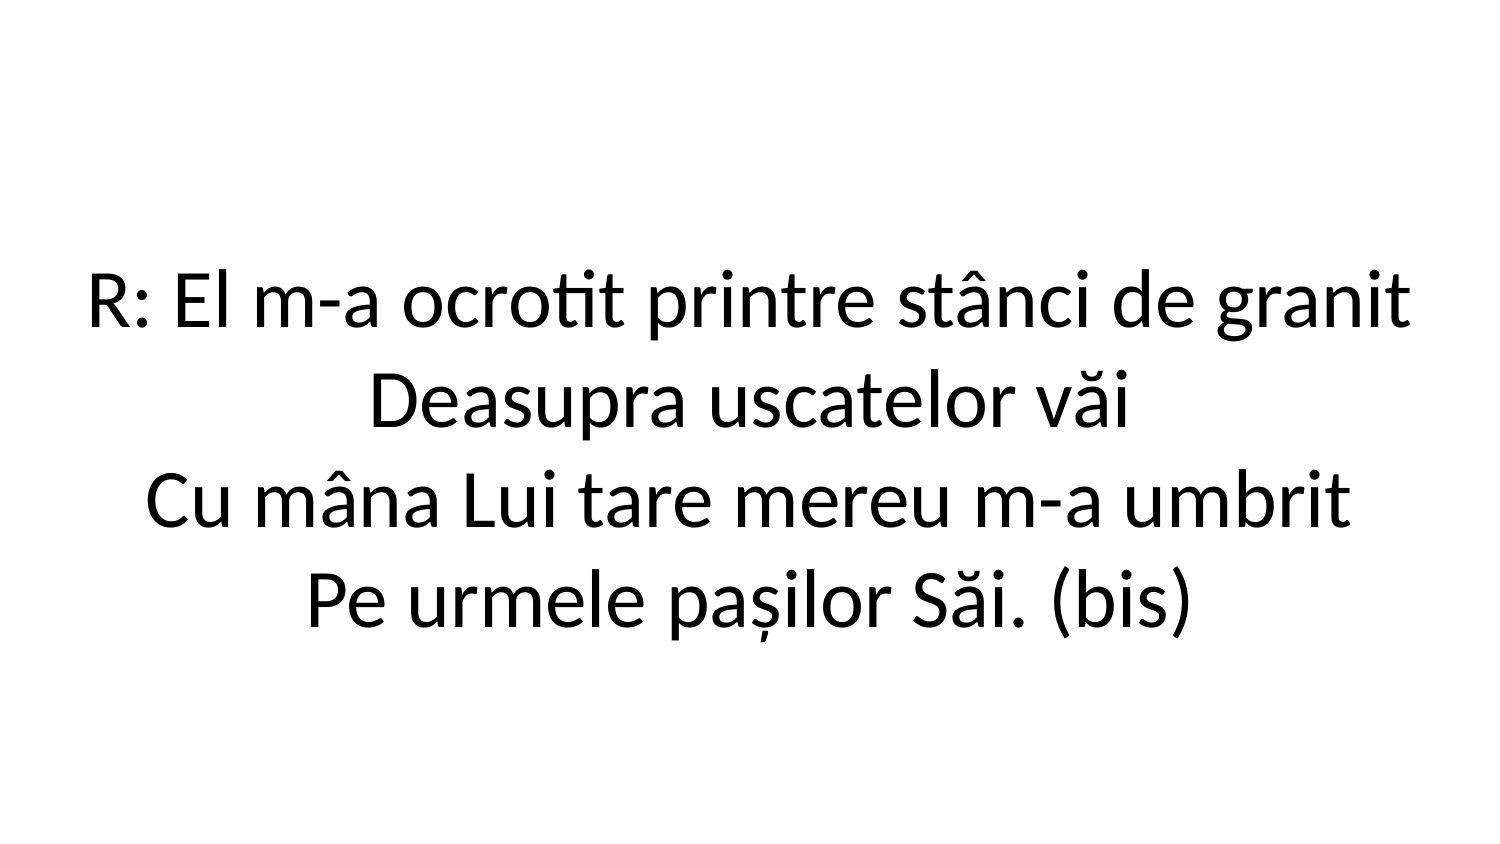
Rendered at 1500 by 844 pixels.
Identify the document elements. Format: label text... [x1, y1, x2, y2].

text_box R: El m-a ocrotit printre stânci de granit Deasupra uscatelor văi Cu mâna Lui tare mereu m-a umbrit Pe urmele pașilor Săi. (bis) [71, 192, 1429, 652]
